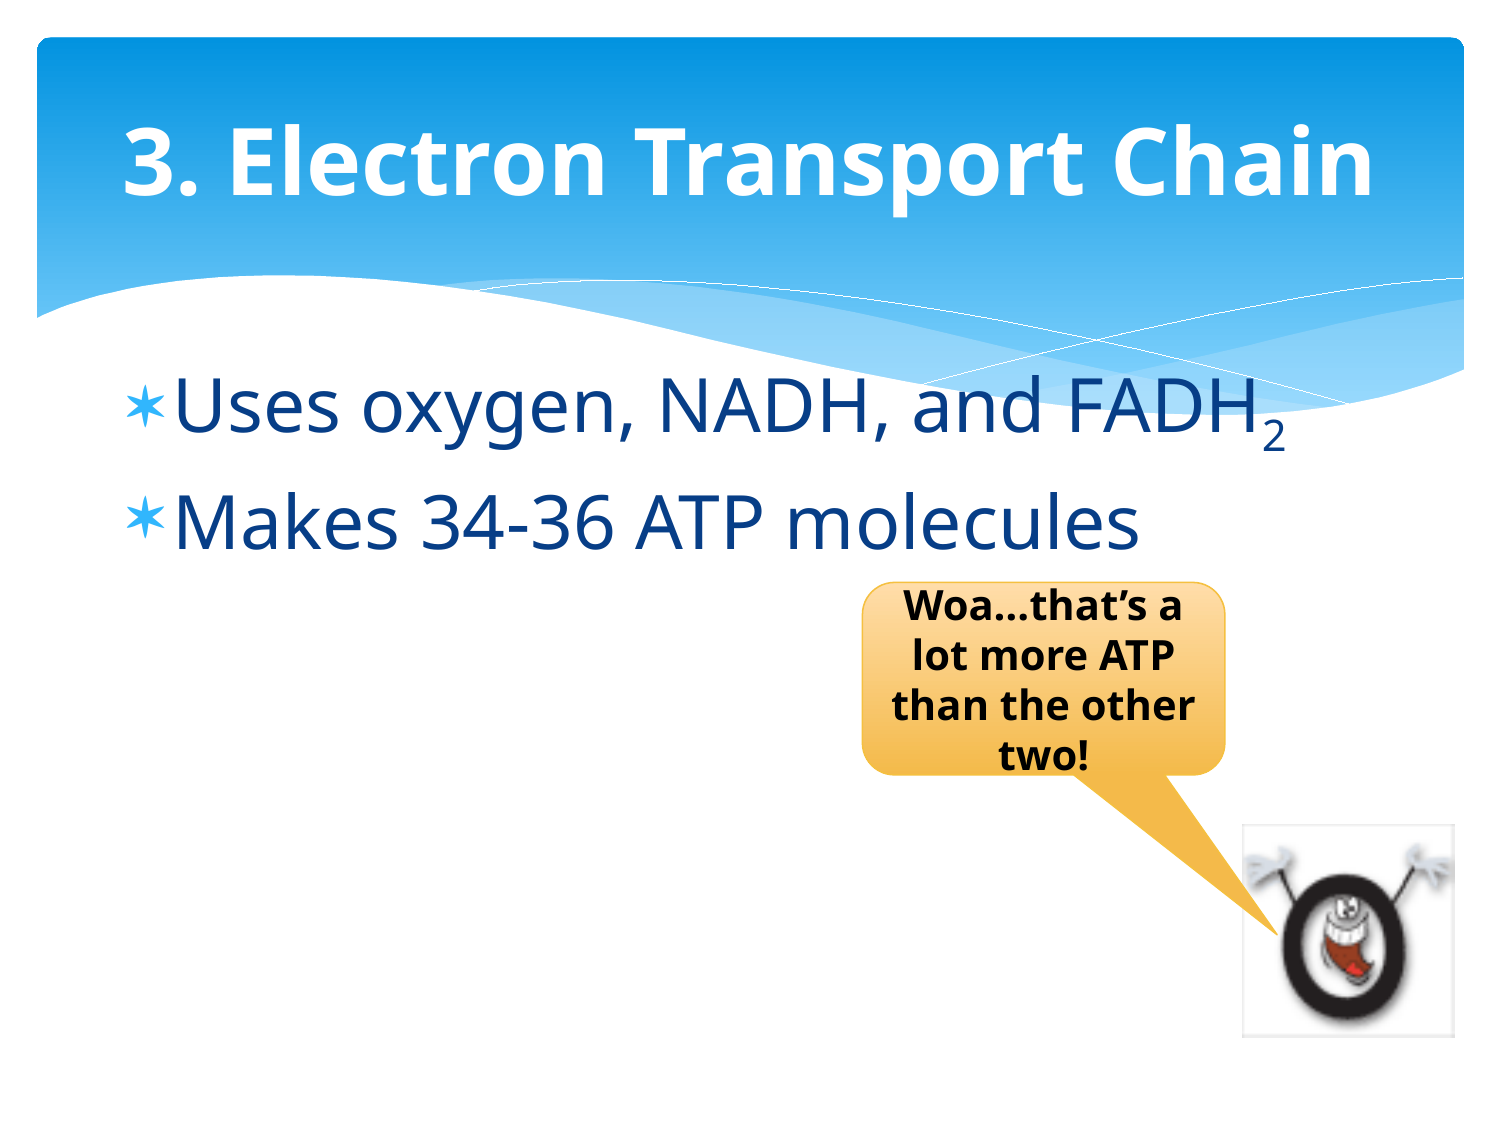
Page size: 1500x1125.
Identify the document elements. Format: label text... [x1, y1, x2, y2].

text_box Woa…that’s a lot more ATP than the other two! [861, 581, 1235, 903]
list Uses oxygen, NADH, and FADH2 Makes 34-36 ATP molecules [112, 350, 1359, 1018]
picture [1241, 824, 1455, 1038]
title 3. Electron Transport Chain [75, 55, 1425, 261]
